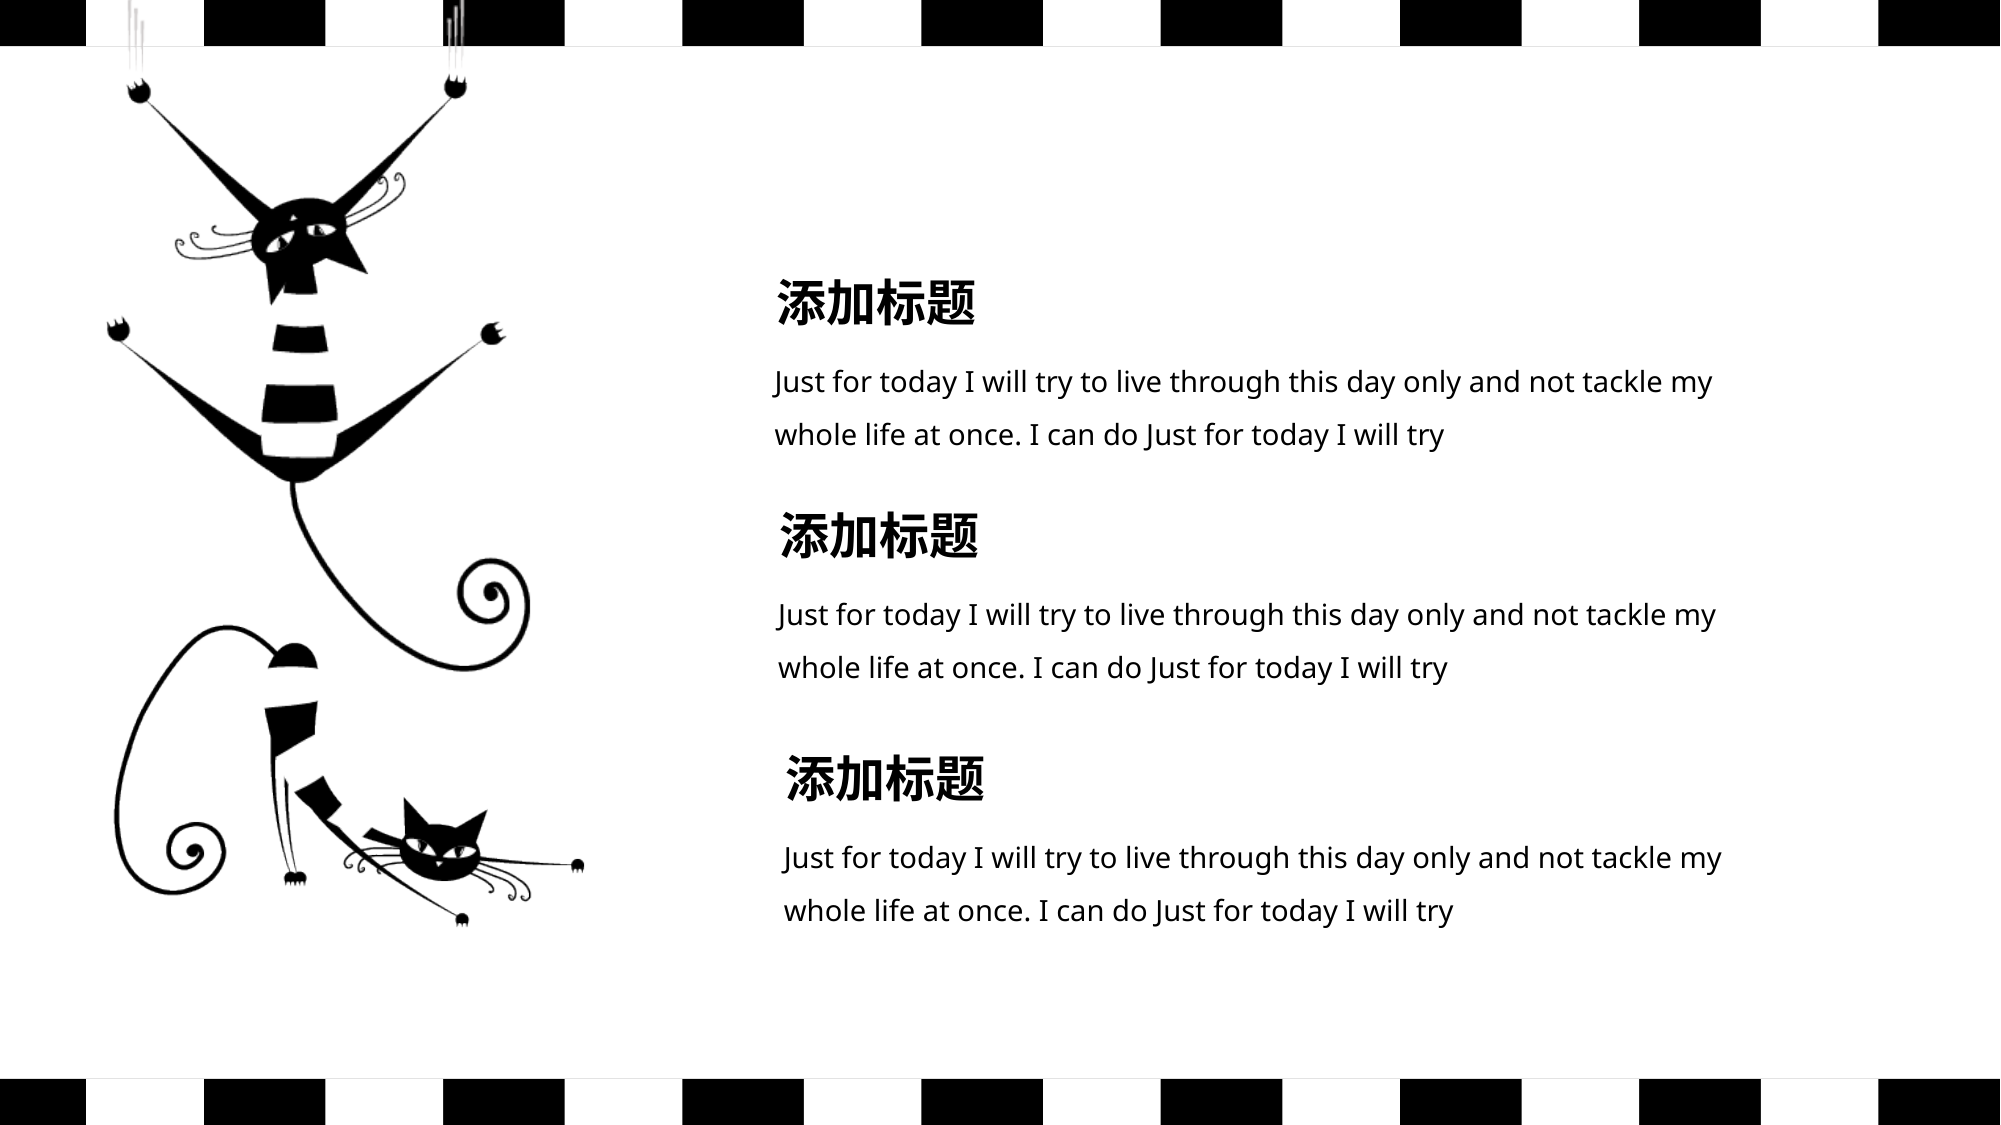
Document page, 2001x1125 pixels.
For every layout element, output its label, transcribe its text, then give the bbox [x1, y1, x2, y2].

text_box Just for today I will try to live through this day only and not tackle my whole life at once. I can do Just for today I will try [738, 328, 1761, 470]
picture [0, 0, 624, 947]
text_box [0, 1078, 2000, 1125]
text_box 添加标题 [743, 486, 1017, 561]
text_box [606, 0, 2000, 47]
text_box Just for today I will try to live through this day only and not tackle my whole life at once. I can do Just for today I will try [742, 561, 1765, 702]
text_box Just for today I will try to live through this day only and not tackle my whole life at once. I can do Just for today I will try [747, 803, 1770, 945]
text_box 添加标题 [749, 729, 1022, 803]
text_box 添加标题 [740, 253, 1013, 328]
